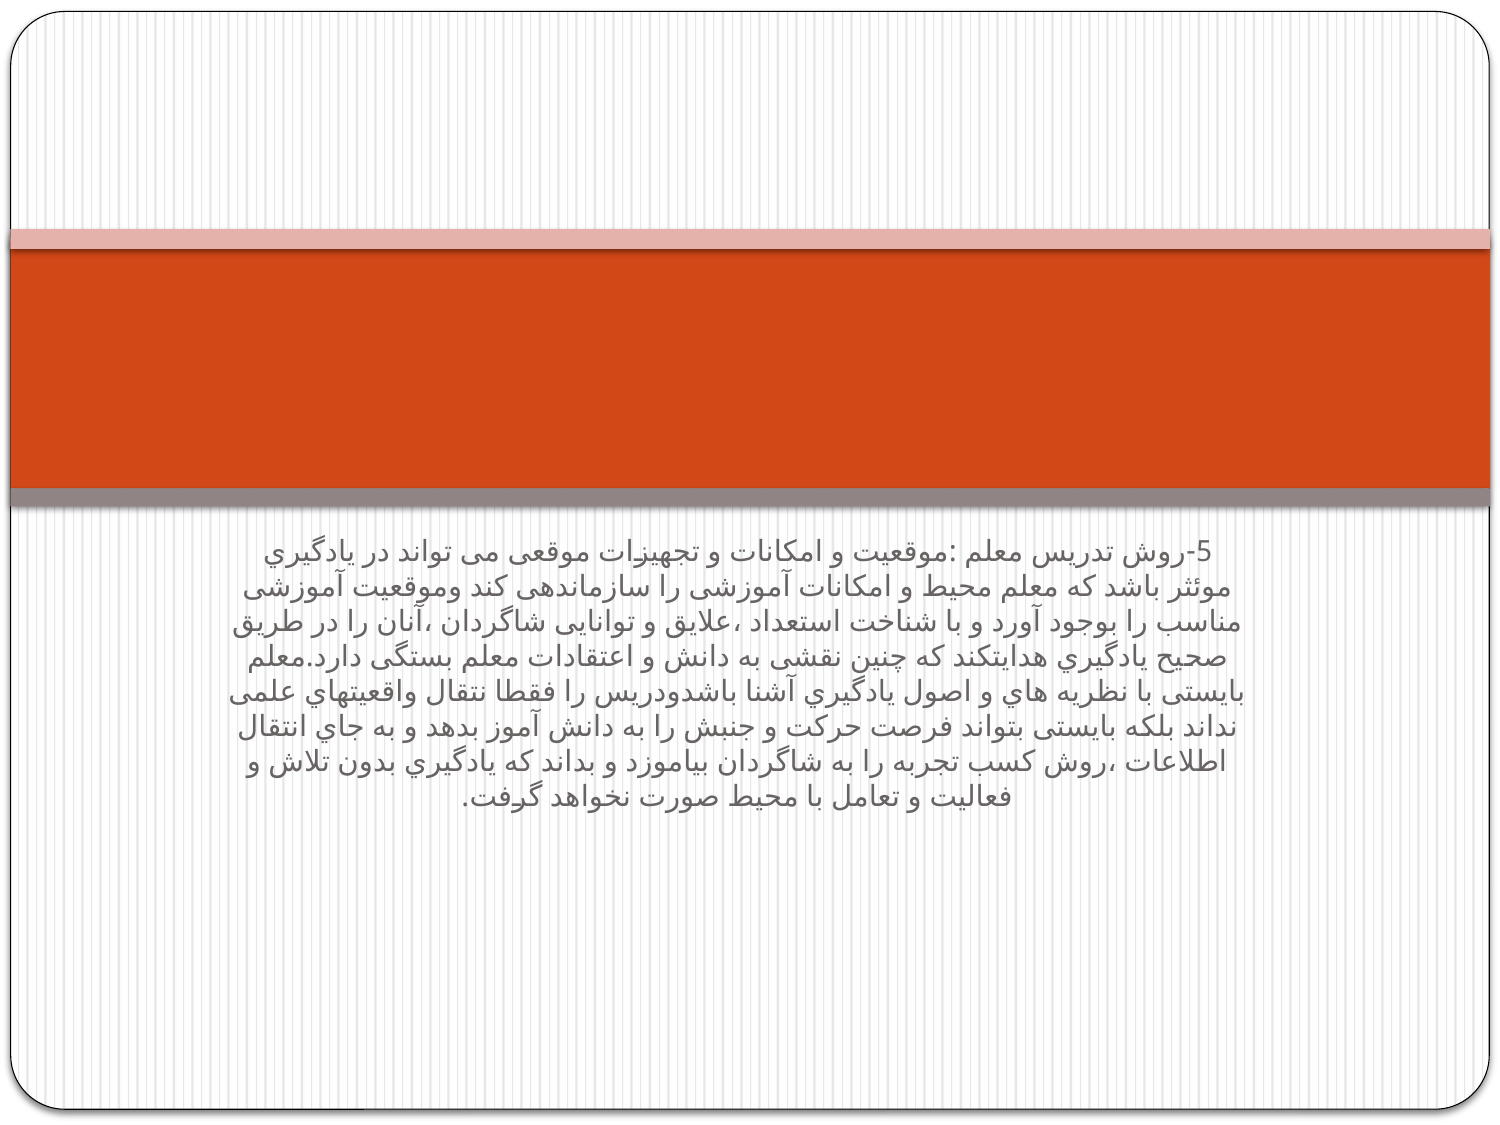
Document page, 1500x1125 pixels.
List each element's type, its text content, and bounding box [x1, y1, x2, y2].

subtitle 5-روش تدریس معلم :موقعیت و امکانات و تجهیزات موقعی می تواند در یادگیري موئثر باشد که معلم محیط و امکانات آموزشی را سازماندهی کند وموقعیت آموزشی مناسب را بوجود آورد و با شناخت استعداد ،علایق و توانایی شاگردان ،آنان را در طریق صحیح یادگیري هدایتکند که چنین نقشی به دانش و اعتقادات معلم بستگی دارد.معلم بایستی با نظریه هاي و اصول یادگیري آشنا باشدودریس را فقطا نتقال واقعیتهاي علمی نداند بلکه بایستی بتواند فرصت حرکت و جنبش را به دانش آموز بدهد و به جاي انتقال اطلاعات ،روش کسب تجربه را به شاگردان بیاموزد و بداند که یادگیري بدون تلاش و فعالیت و تعامل با محیط صورت نخواهد گرفت. [212, 525, 1263, 788]
